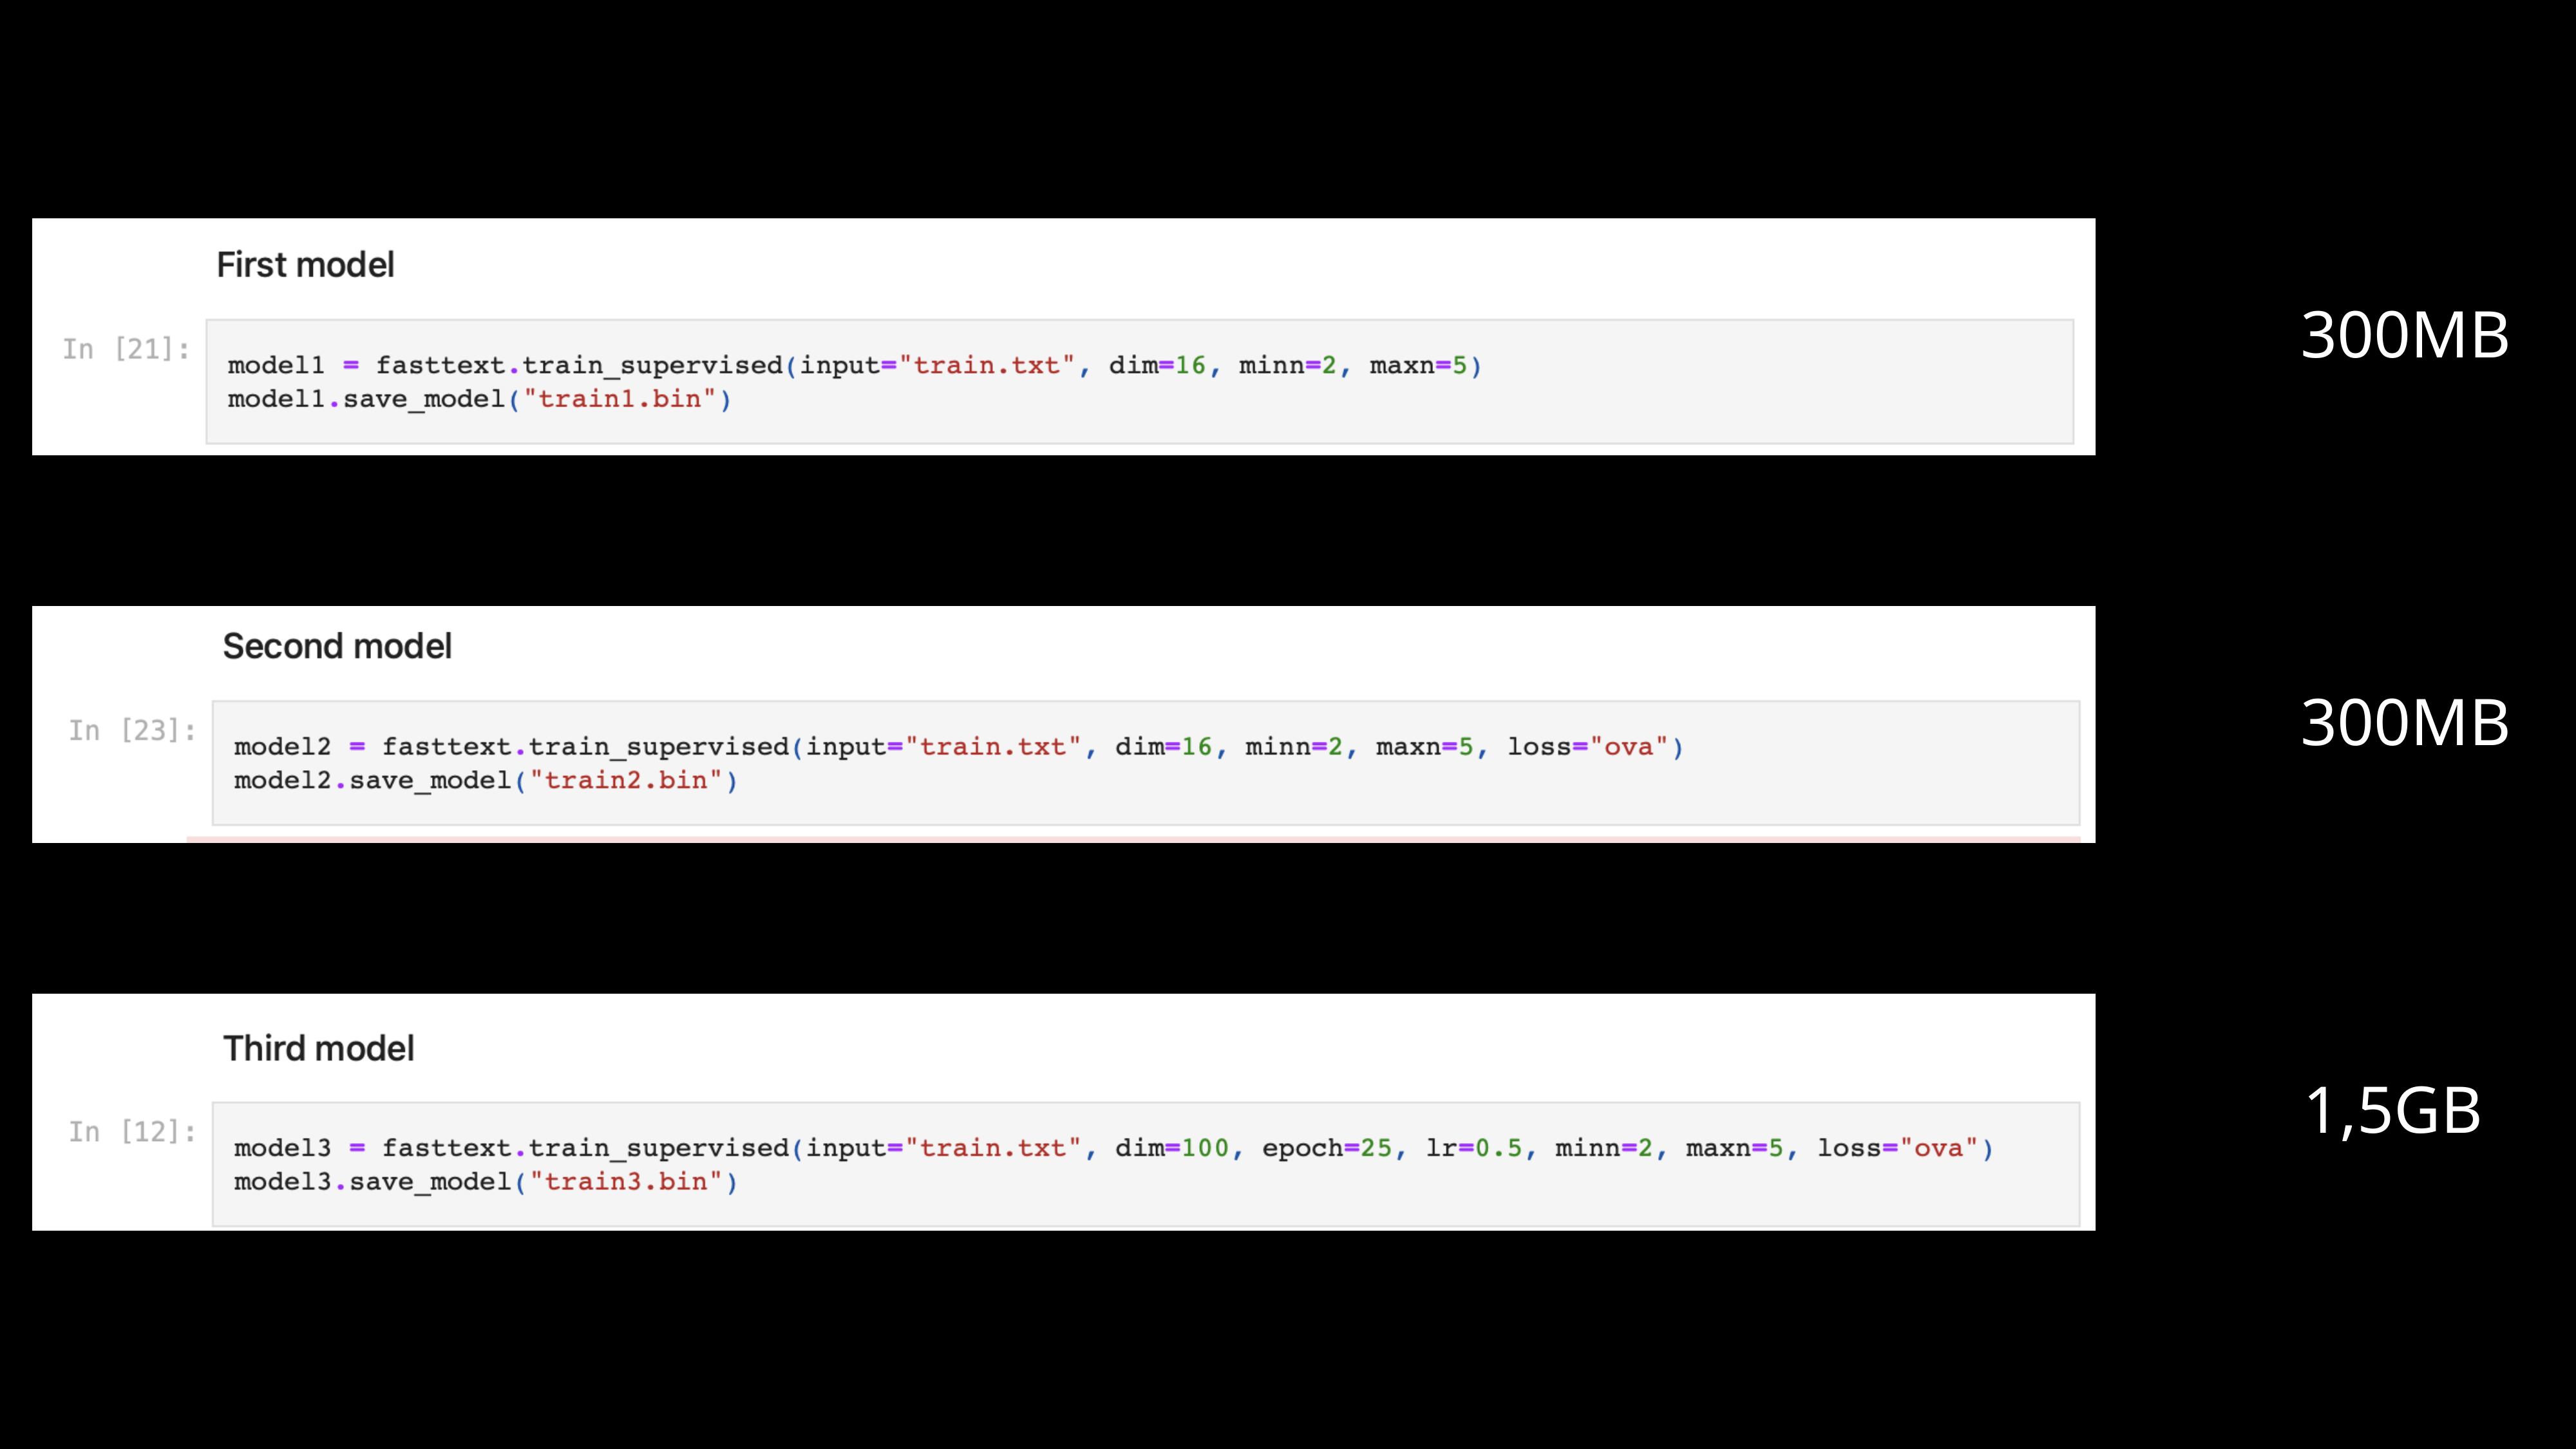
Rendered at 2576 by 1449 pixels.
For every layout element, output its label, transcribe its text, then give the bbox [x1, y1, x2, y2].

picture [32, 218, 2096, 455]
text_box 300MB [2295, 296, 2517, 377]
text_box 300MB [2295, 684, 2517, 765]
text_box 1,5GB [2298, 1072, 2489, 1152]
picture [32, 606, 2096, 843]
picture [32, 994, 2096, 1231]
